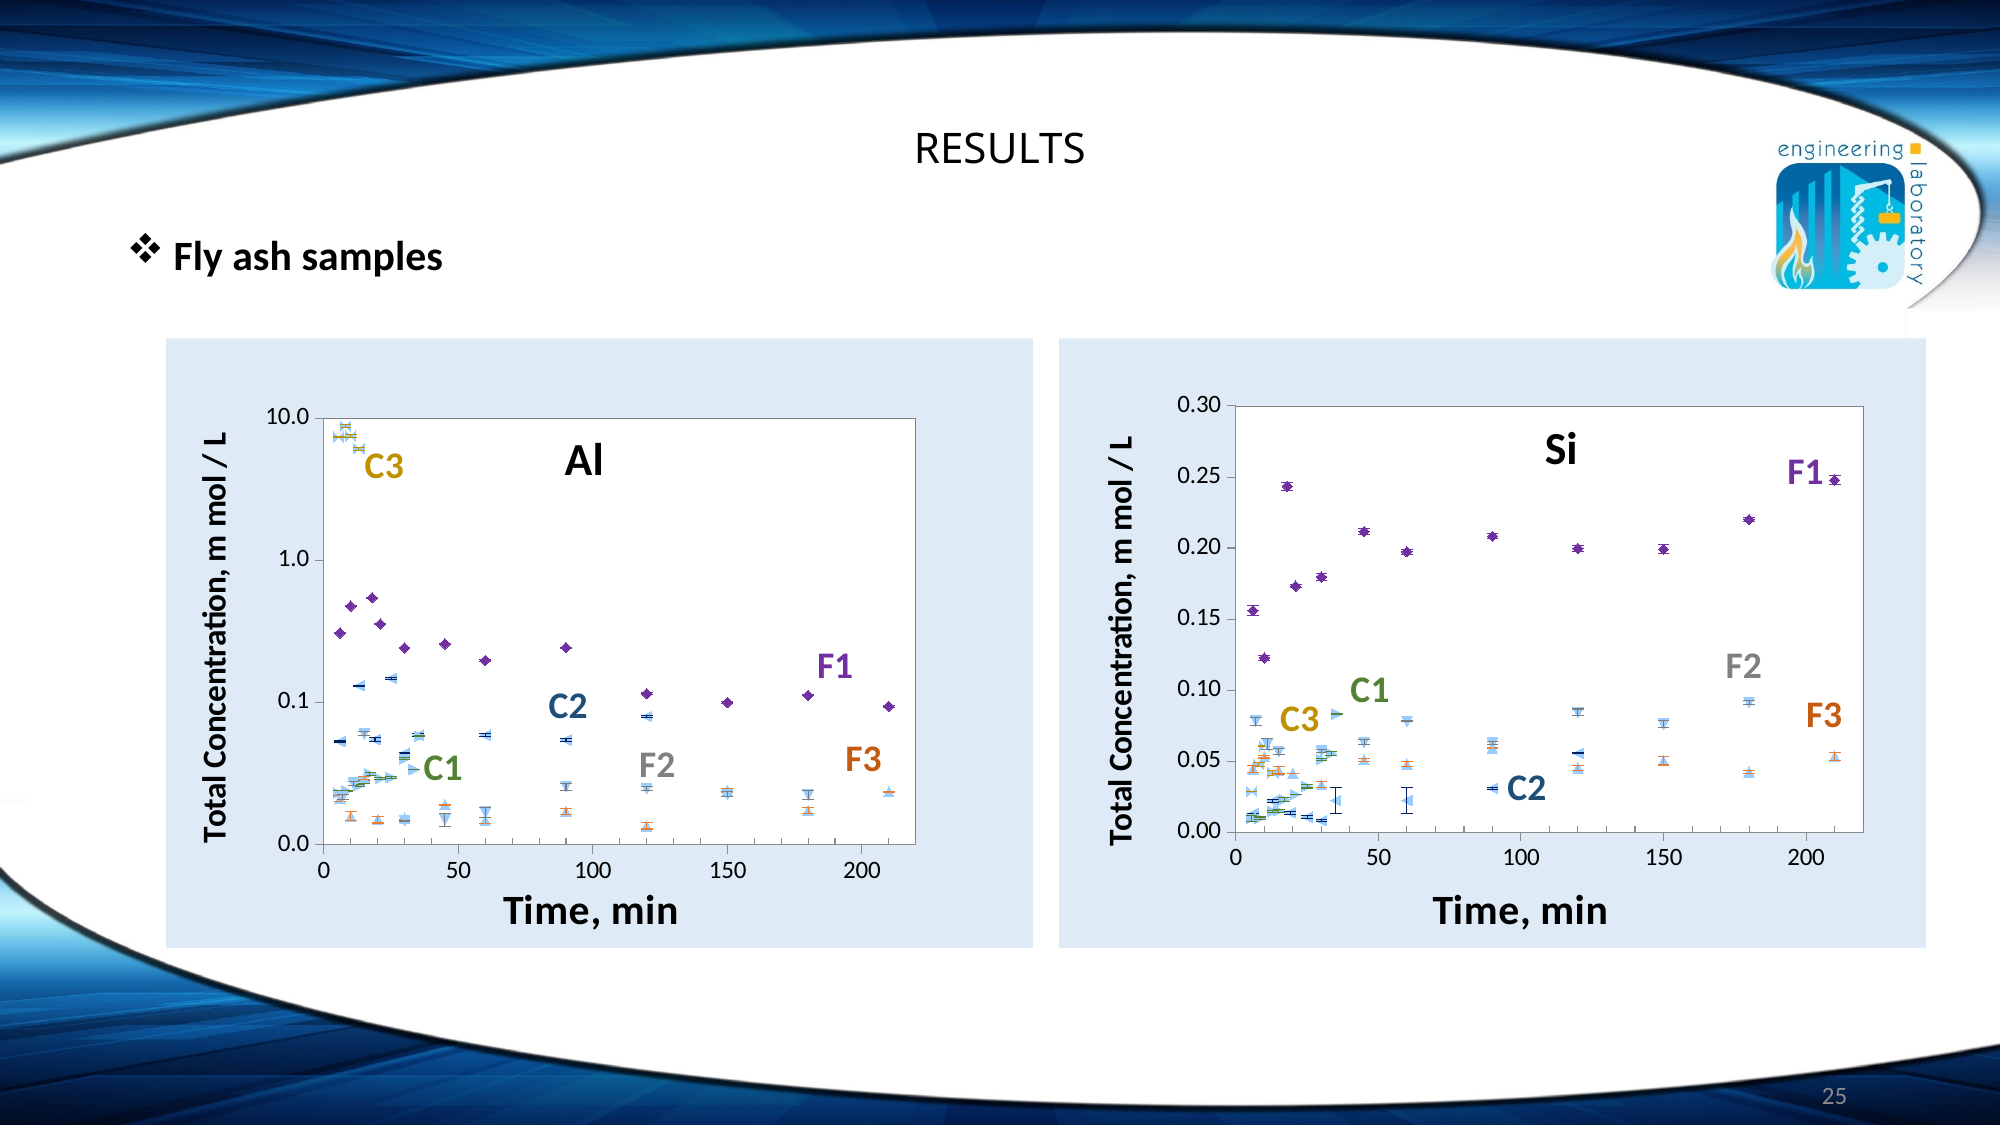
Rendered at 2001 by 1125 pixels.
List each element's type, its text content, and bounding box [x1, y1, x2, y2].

picture [0, 0, 2000, 1125]
chart [166, 338, 1033, 949]
chart [1059, 338, 1926, 949]
text_box Fly ash samples [112, 221, 459, 287]
slide_number 25 [1412, 1065, 1863, 1125]
title RESULTS [137, 74, 1863, 222]
